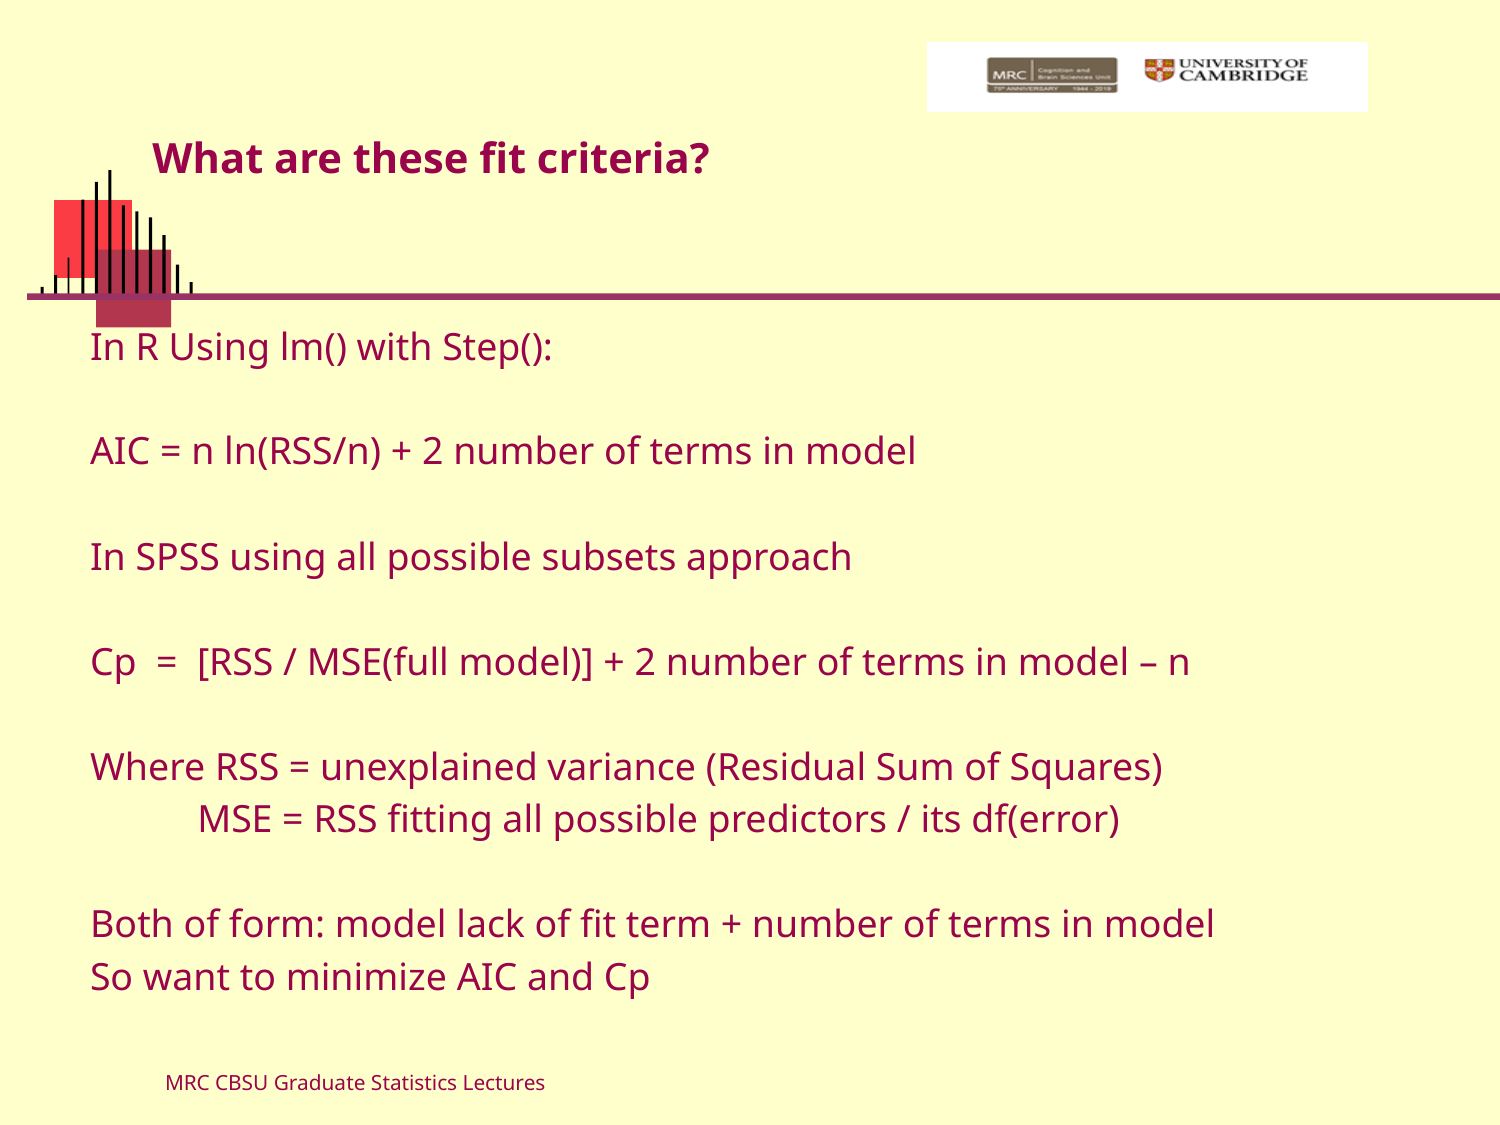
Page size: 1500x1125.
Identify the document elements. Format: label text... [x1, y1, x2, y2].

footer MRC CBSU Graduate Statistics Lectures [149, 1062, 988, 1101]
list In R Using lm() with Step(): AIC = n ln(RSS/n) + 2 number of terms in model In SPSS using all possible subsets approach Cp = [RSS / MSE(full model)] + 2 number of terms in model – n Where RSS = unexplained variance (Residual Sum of Squares) MSE = RSS fitting all possible predictors / its df(error) Both of form: model lack of fit term + number of terms in model So want to minimize AIC and Cp [75, 262, 1425, 1038]
title What are these fit criteria? [137, 137, 988, 233]
picture [927, 42, 1368, 112]
